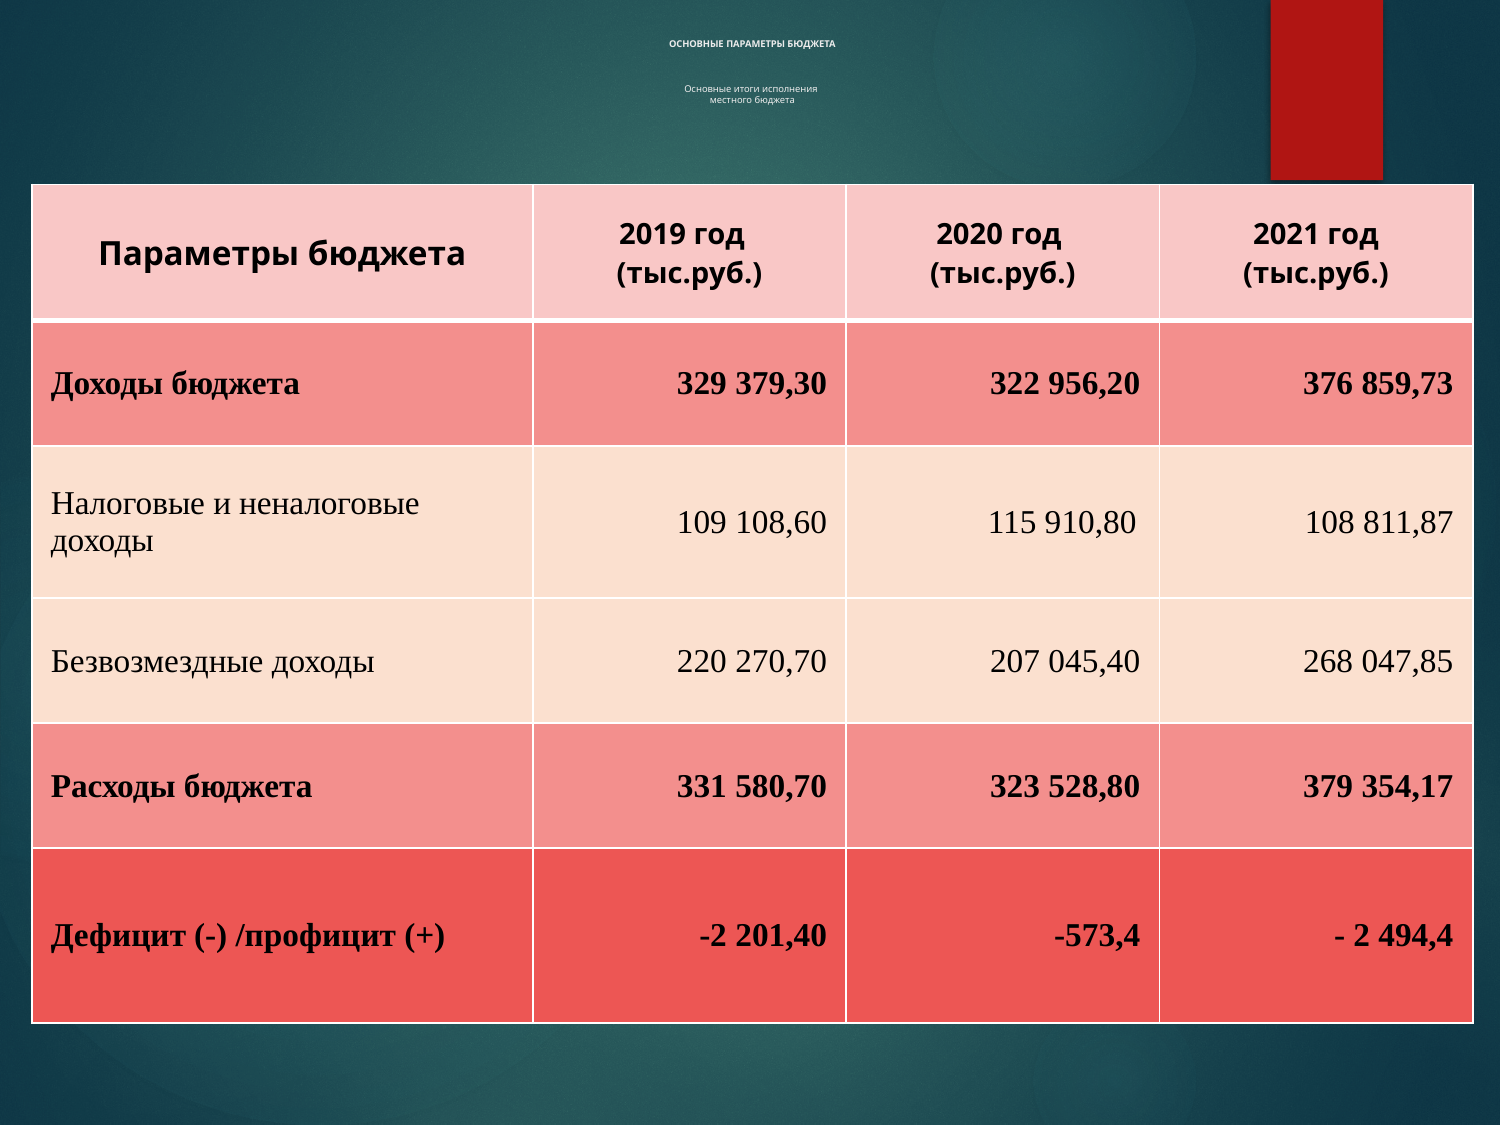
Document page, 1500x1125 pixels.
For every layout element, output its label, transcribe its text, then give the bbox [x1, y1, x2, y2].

table_cell -2 201,40 [534, 849, 845, 1022]
table_cell 268 047,85 [1160, 599, 1472, 722]
title ОСНОВНЫЕ ПАРАМЕТРЫ БЮДЖЕТА Основные итоги исполнения местного бюджета [64, 30, 1440, 149]
table_cell 220 270,70 [534, 599, 845, 722]
table_cell 207 045,40 [847, 599, 1159, 722]
table_cell 323 528,80 [847, 724, 1159, 847]
table_cell 329 379,30 [534, 323, 845, 445]
table_cell 376 859,73 [1160, 323, 1472, 445]
table_cell 379 354,17 [1160, 724, 1472, 847]
table_cell 331 580,70 [534, 724, 845, 847]
table_cell -573,4 [847, 849, 1159, 1022]
table_cell 108 811,87 [1160, 447, 1472, 597]
table_cell Доходы бюджета [33, 323, 532, 445]
table_cell Дефицит (-) /профицит (+) [33, 849, 532, 1022]
table_cell Налоговые и неналоговые доходы [33, 447, 532, 597]
table_cell 109 108,60 [534, 447, 845, 597]
table_cell Расходы бюджета [33, 724, 532, 847]
table_cell Безвозмездные доходы [33, 599, 532, 722]
table_cell 322 956,20 [847, 323, 1159, 445]
table_header 2019 год (тыс.руб.) [534, 185, 845, 318]
table_header 2021 год (тыс.руб.) [1160, 185, 1472, 318]
table_header 2020 год (тыс.руб.) [847, 185, 1159, 318]
table_header Параметры бюджета [33, 185, 532, 318]
table_cell 115 910,80 [847, 447, 1159, 597]
table_cell - 2 494,4 [1160, 849, 1472, 1022]
